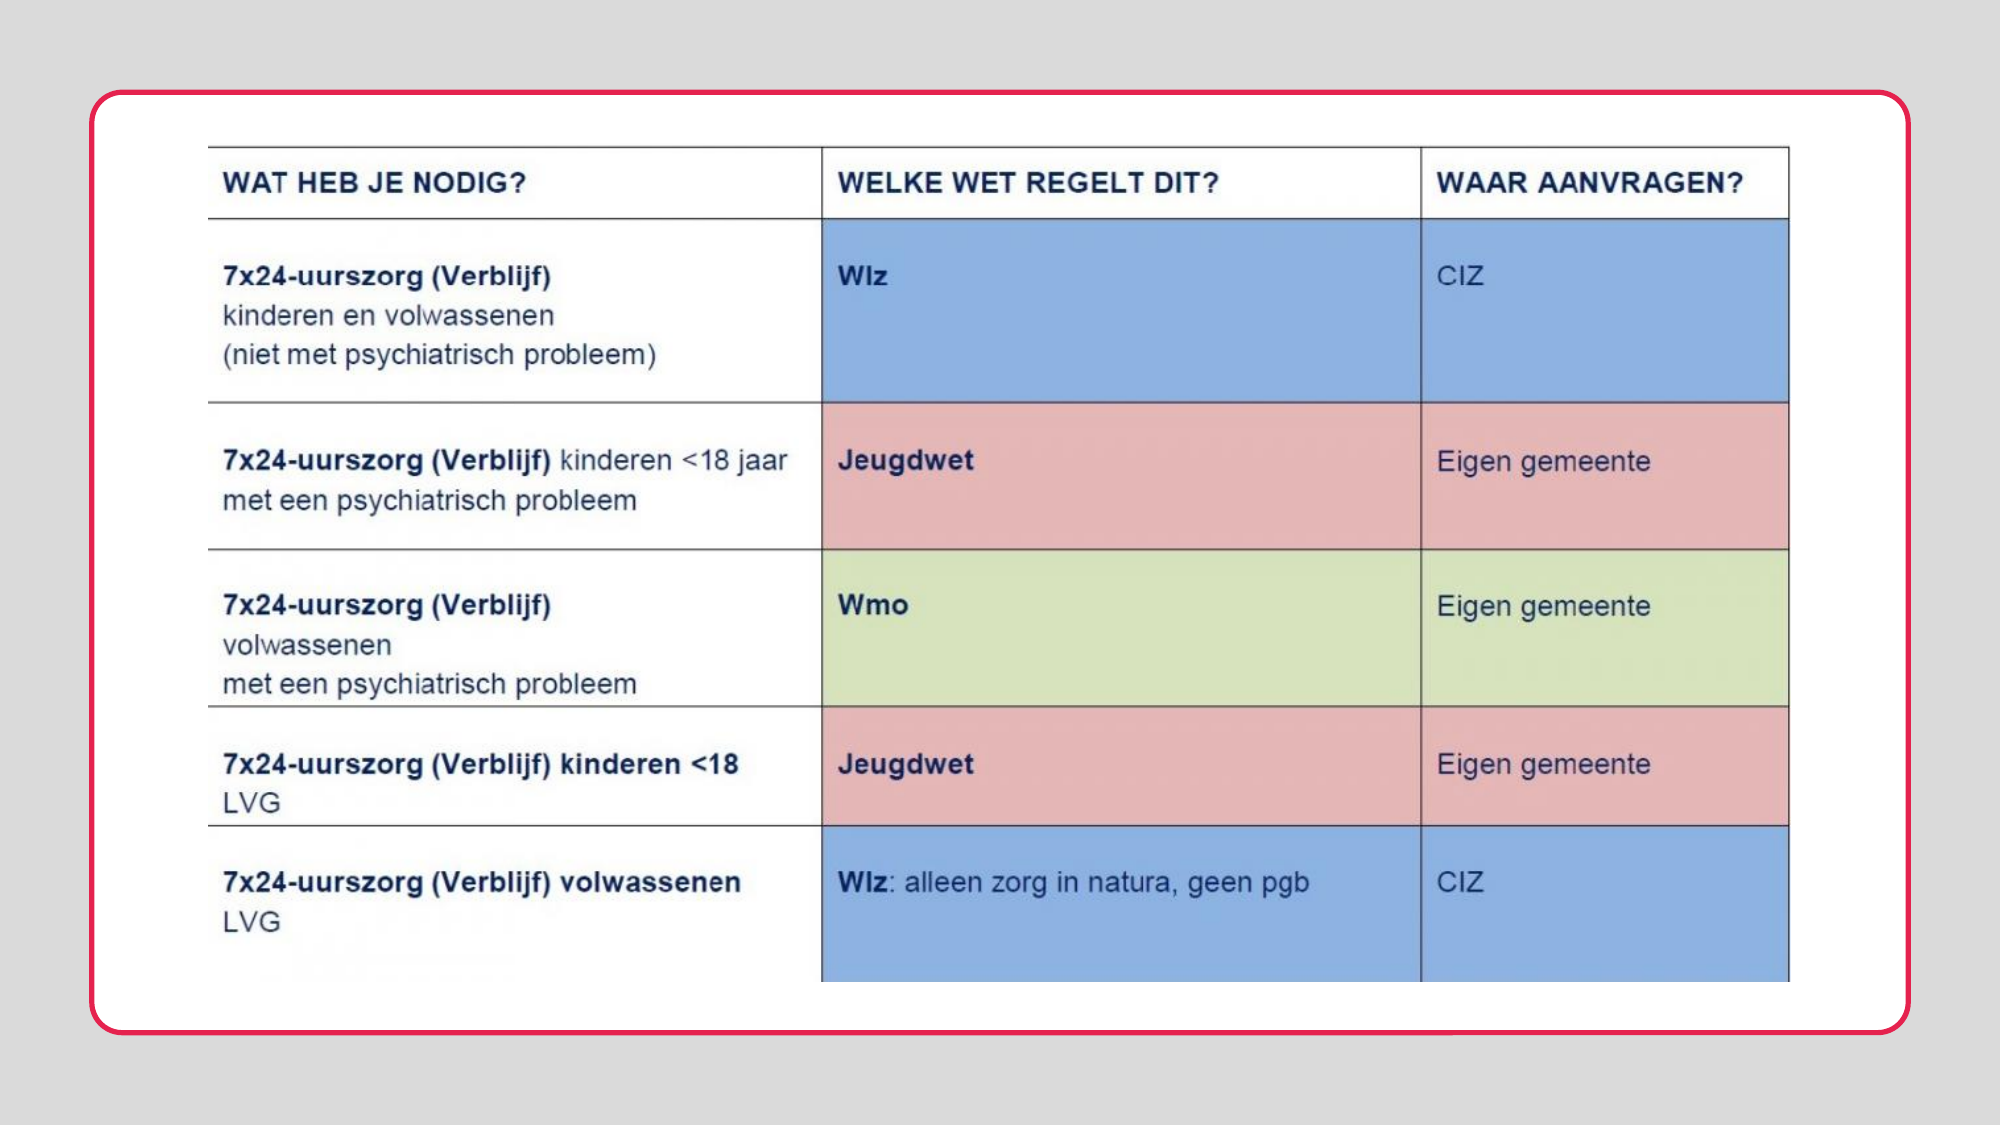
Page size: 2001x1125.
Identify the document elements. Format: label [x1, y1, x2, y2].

picture [208, 143, 1792, 982]
text_box [90, 91, 1910, 1034]
text_box [0, 0, 2000, 1125]
text_box [104, 104, 1896, 1021]
